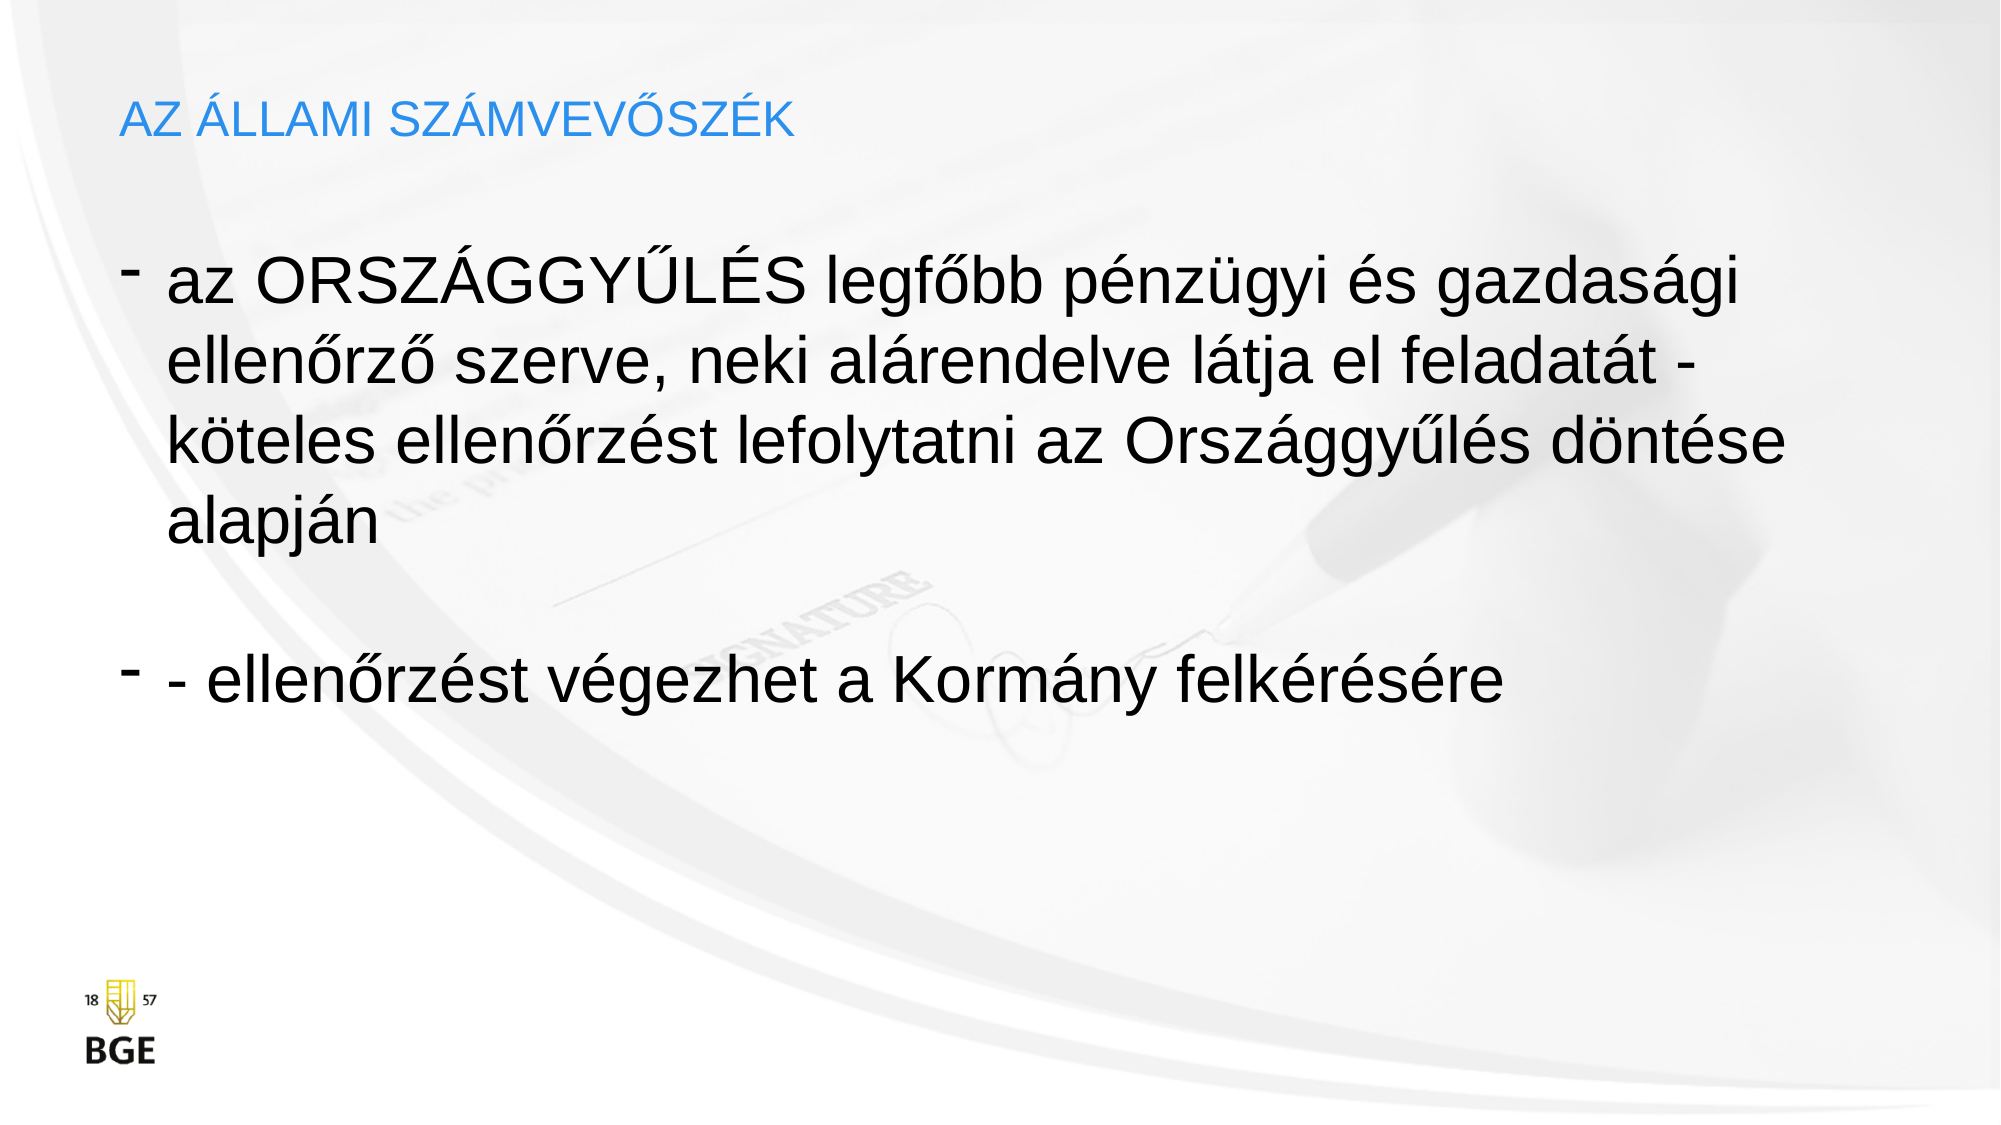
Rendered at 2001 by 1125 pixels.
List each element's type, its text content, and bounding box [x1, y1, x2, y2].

text_box AZ ÁLLAMI SZÁMVEVŐSZÉK az ORSZÁGGYŰLÉS legfőbb pénzügyi és gazdasági ellenőrző szerve, neki alárendelve látja el feladatát - köteles ellenőrzést lefolytatni az Országgyűlés döntése alapján - ellenőrzést végezhet a Kormány felkérésére [104, 79, 1876, 724]
picture [0, 0, 2001, 1125]
